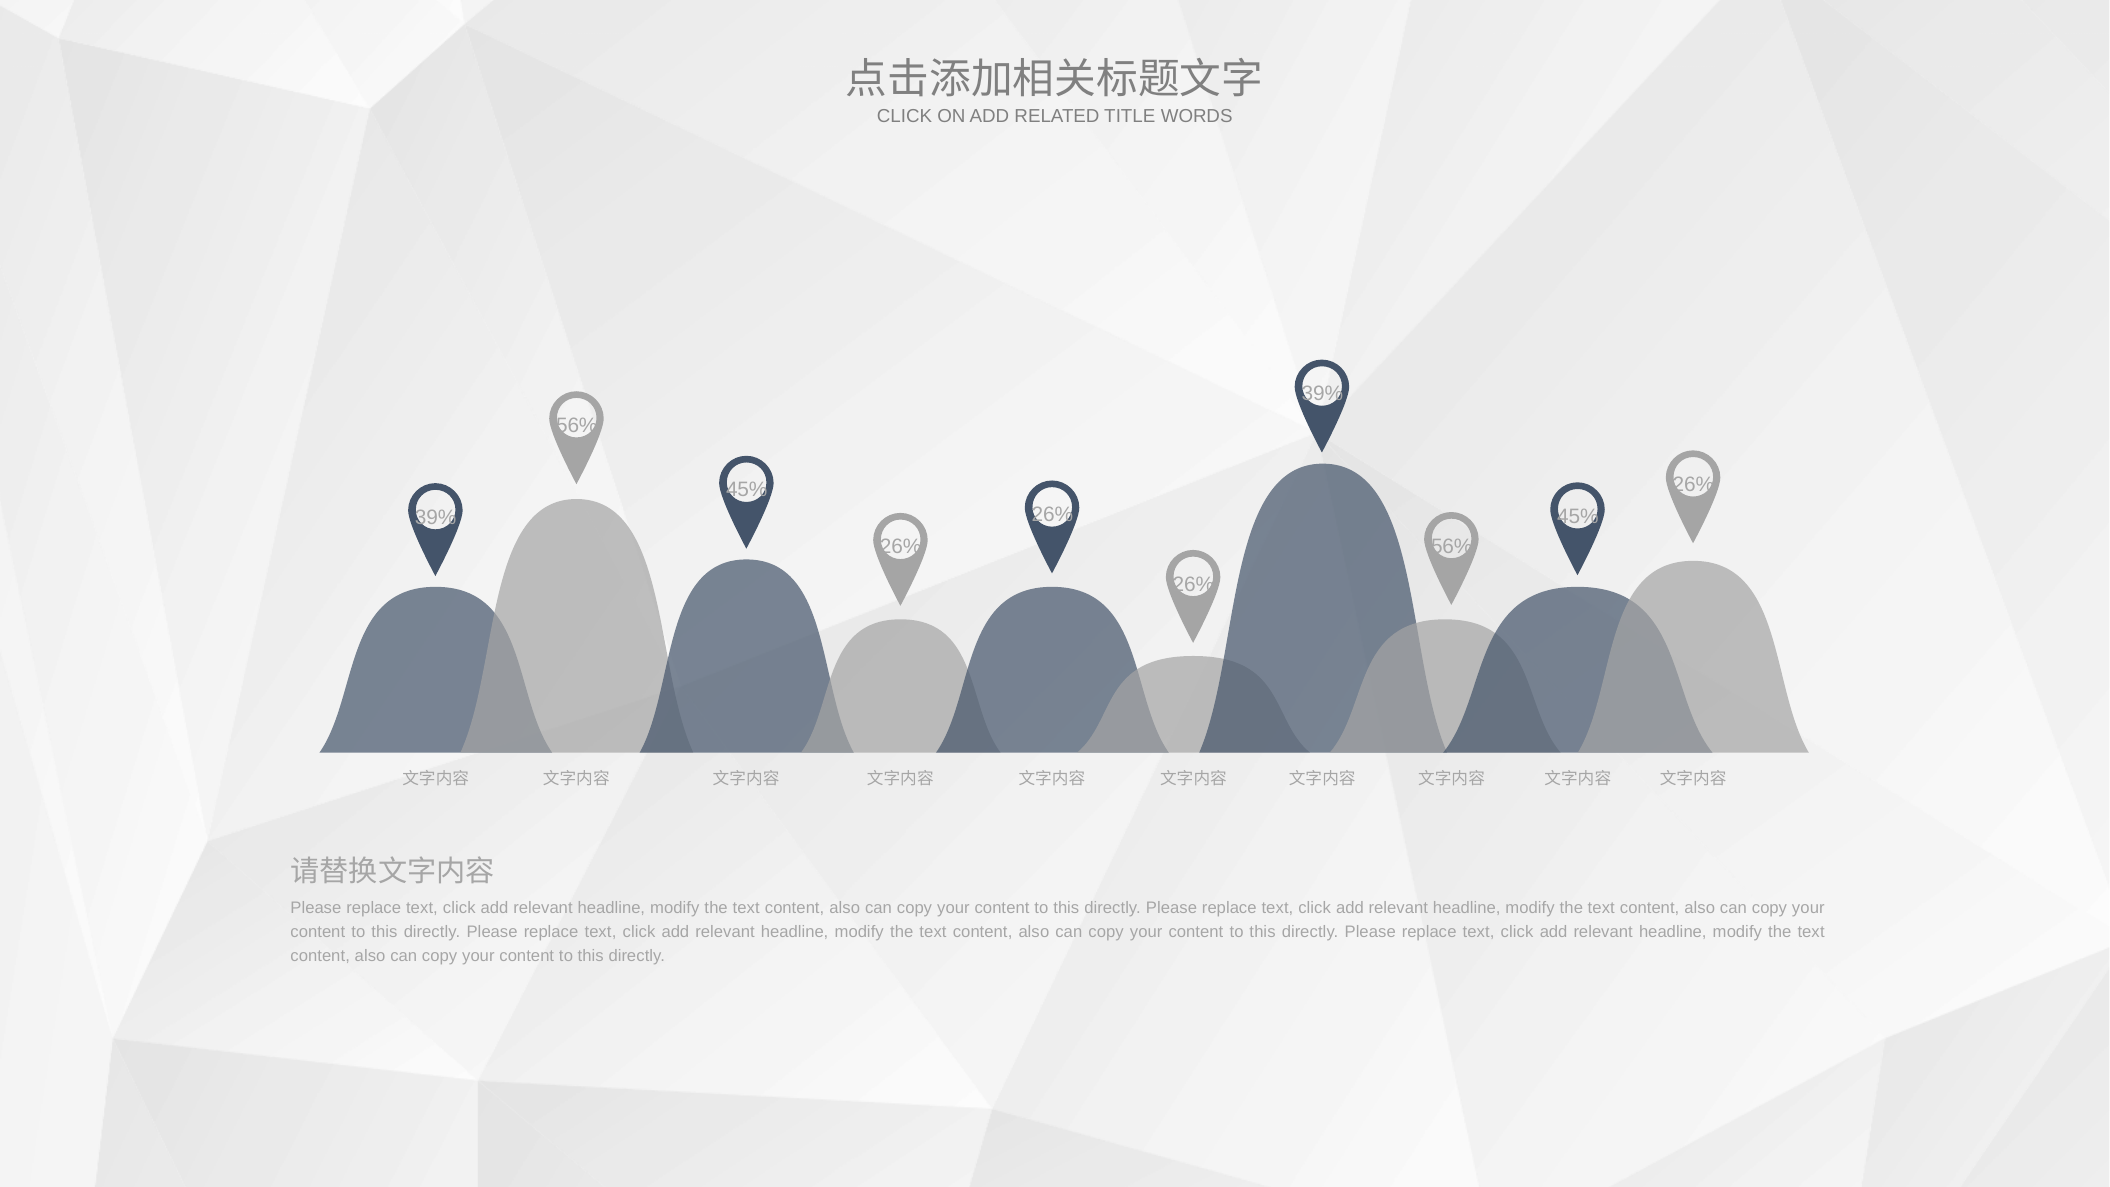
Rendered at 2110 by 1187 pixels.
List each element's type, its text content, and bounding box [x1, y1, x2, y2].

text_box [935, 586, 1169, 798]
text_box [713, 455, 781, 549]
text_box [1659, 450, 1727, 544]
text_box Please replace text, click add relevant headline, modify the text content, also can copy your content to this directly. Please replace text, click add relevant headline, modify the text content, also can copy your content to this directly. Please replace text, click add relevant headline, modify the text content, also can copy your content to this directly. Please replace text, click add relevant headline, modify the text content, also can copy your content to this directly. [290, 892, 1828, 965]
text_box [1159, 549, 1199, 643]
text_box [1288, 359, 1356, 453]
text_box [460, 499, 694, 798]
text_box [800, 619, 935, 798]
text_box 点击添加相关标题文字 [803, 44, 1307, 107]
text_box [402, 483, 470, 577]
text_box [1018, 480, 1086, 574]
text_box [1329, 619, 1443, 798]
text_box 请替换文字内容 [290, 845, 506, 888]
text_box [1443, 586, 1577, 798]
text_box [1448, 511, 1486, 586]
text_box CLICK ON ADD RELATED TITLE WORDS [852, 95, 1257, 130]
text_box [1577, 560, 1809, 798]
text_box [1077, 656, 1199, 798]
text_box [867, 512, 935, 606]
picture [0, 0, 2110, 1187]
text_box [319, 586, 460, 798]
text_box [1199, 463, 1448, 798]
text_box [1544, 482, 1612, 576]
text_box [543, 391, 611, 485]
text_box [639, 559, 854, 798]
